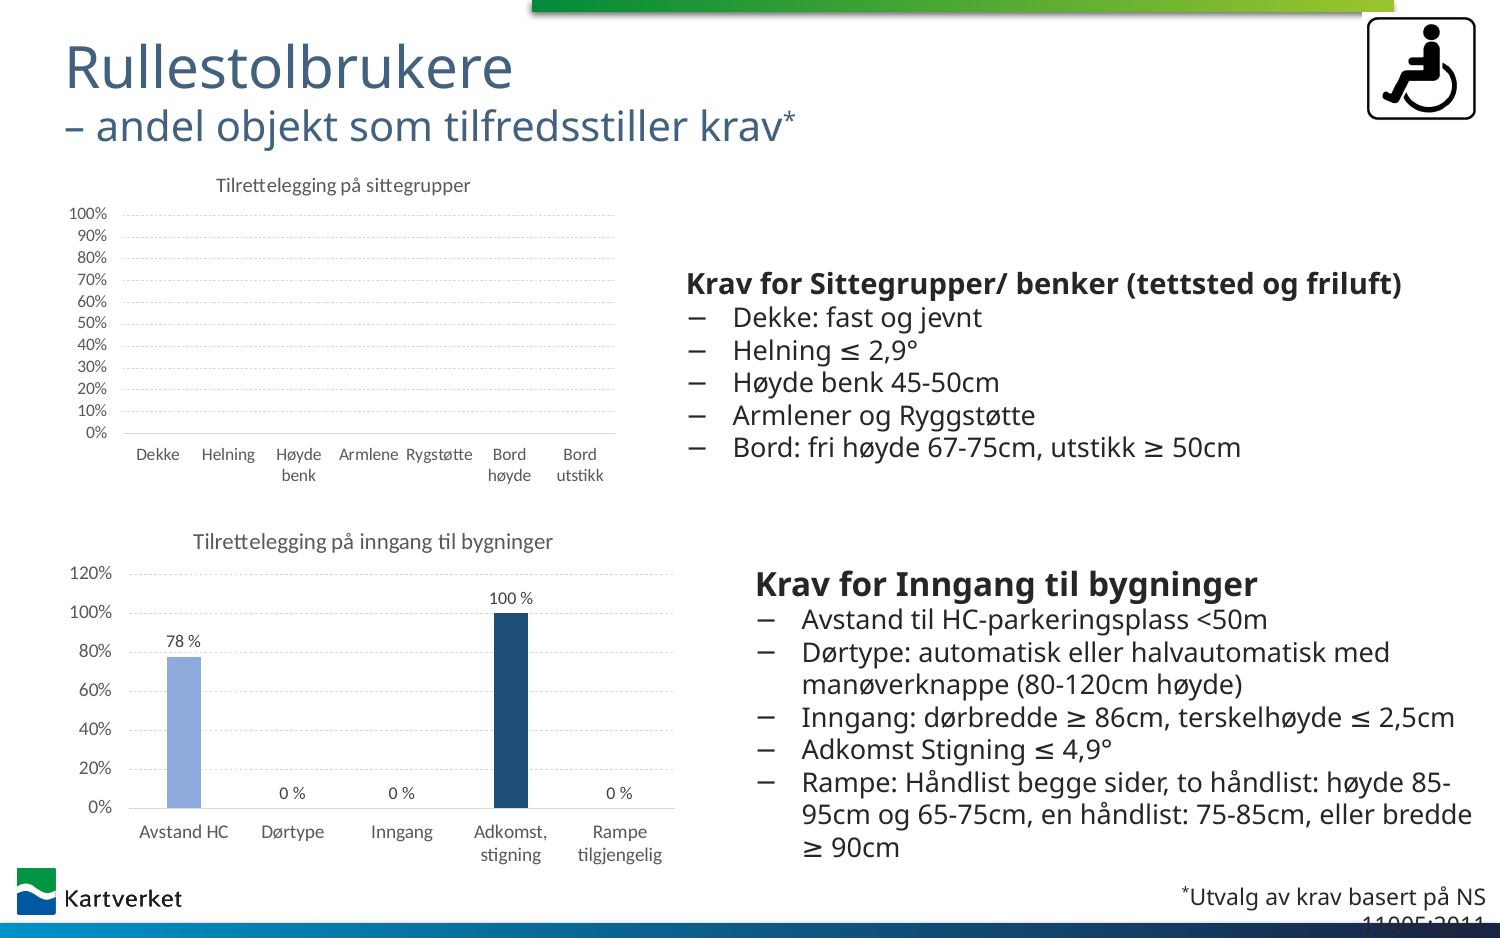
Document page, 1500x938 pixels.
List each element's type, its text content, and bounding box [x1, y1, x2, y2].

picture [62, 520, 685, 874]
text_box Krav for Sittegrupper/ benker (tettsted og friluft) Dekke: fast og jevnt Helning ≤ 2,9° Høyde benk 45-50cm Armlener og Ryggstøtte Bord: fri høyde 67-75cm, utstikk ≥ 50cm [670, 258, 1418, 471]
text_box *Utvalg av krav basert på NS 11005:2011 [1068, 873, 1500, 938]
picture [62, 166, 625, 492]
text_box Krav for Inngang til bygninger Avstand til HC-parkeringsplass <50m Dørtype: automatisk eller halvautomatisk med manøverknappe (80-120cm høyde) Inngang: dørbredde ≥ 86cm, terskelhøyde ≤ 2,5cm Adkomst Stigning ≤ 4,9° Rampe: Håndlist begge sider, to håndlist: høyde 85-95cm og 65-75cm, en håndlist: 75-85cm, eller bredde ≥ 90cm [740, 555, 1491, 870]
picture [1362, 12, 1481, 126]
text_box Rullestolbrukere – andel objekt som tilfredsstiller krav* [49, 25, 1431, 158]
